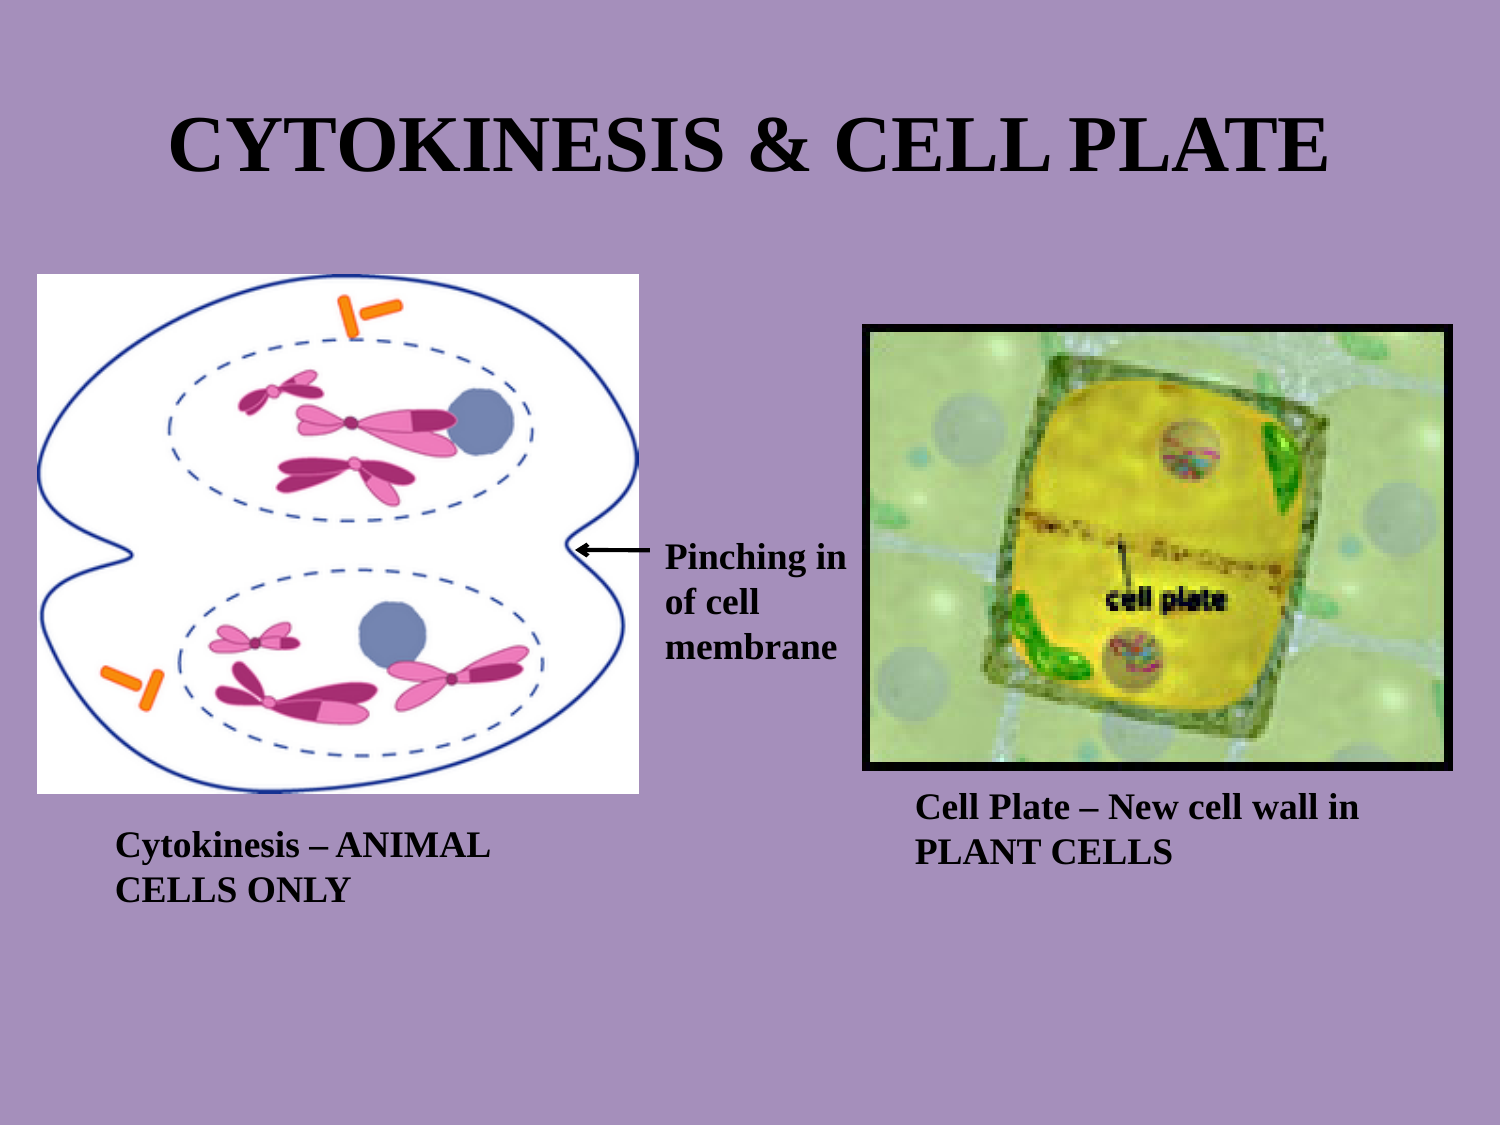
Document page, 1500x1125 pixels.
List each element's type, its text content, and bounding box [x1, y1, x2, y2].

text_box Cytokinesis – ANIMAL CELLS ONLY [99, 812, 600, 918]
picture [37, 274, 640, 794]
title CYTOKINESIS & CELL PLATE [75, 45, 1425, 233]
picture [862, 324, 1453, 771]
text_box Cell Plate – New cell wall in PLANT CELLS [899, 780, 1413, 880]
text_box Pinching in of cell membrane [649, 524, 857, 675]
